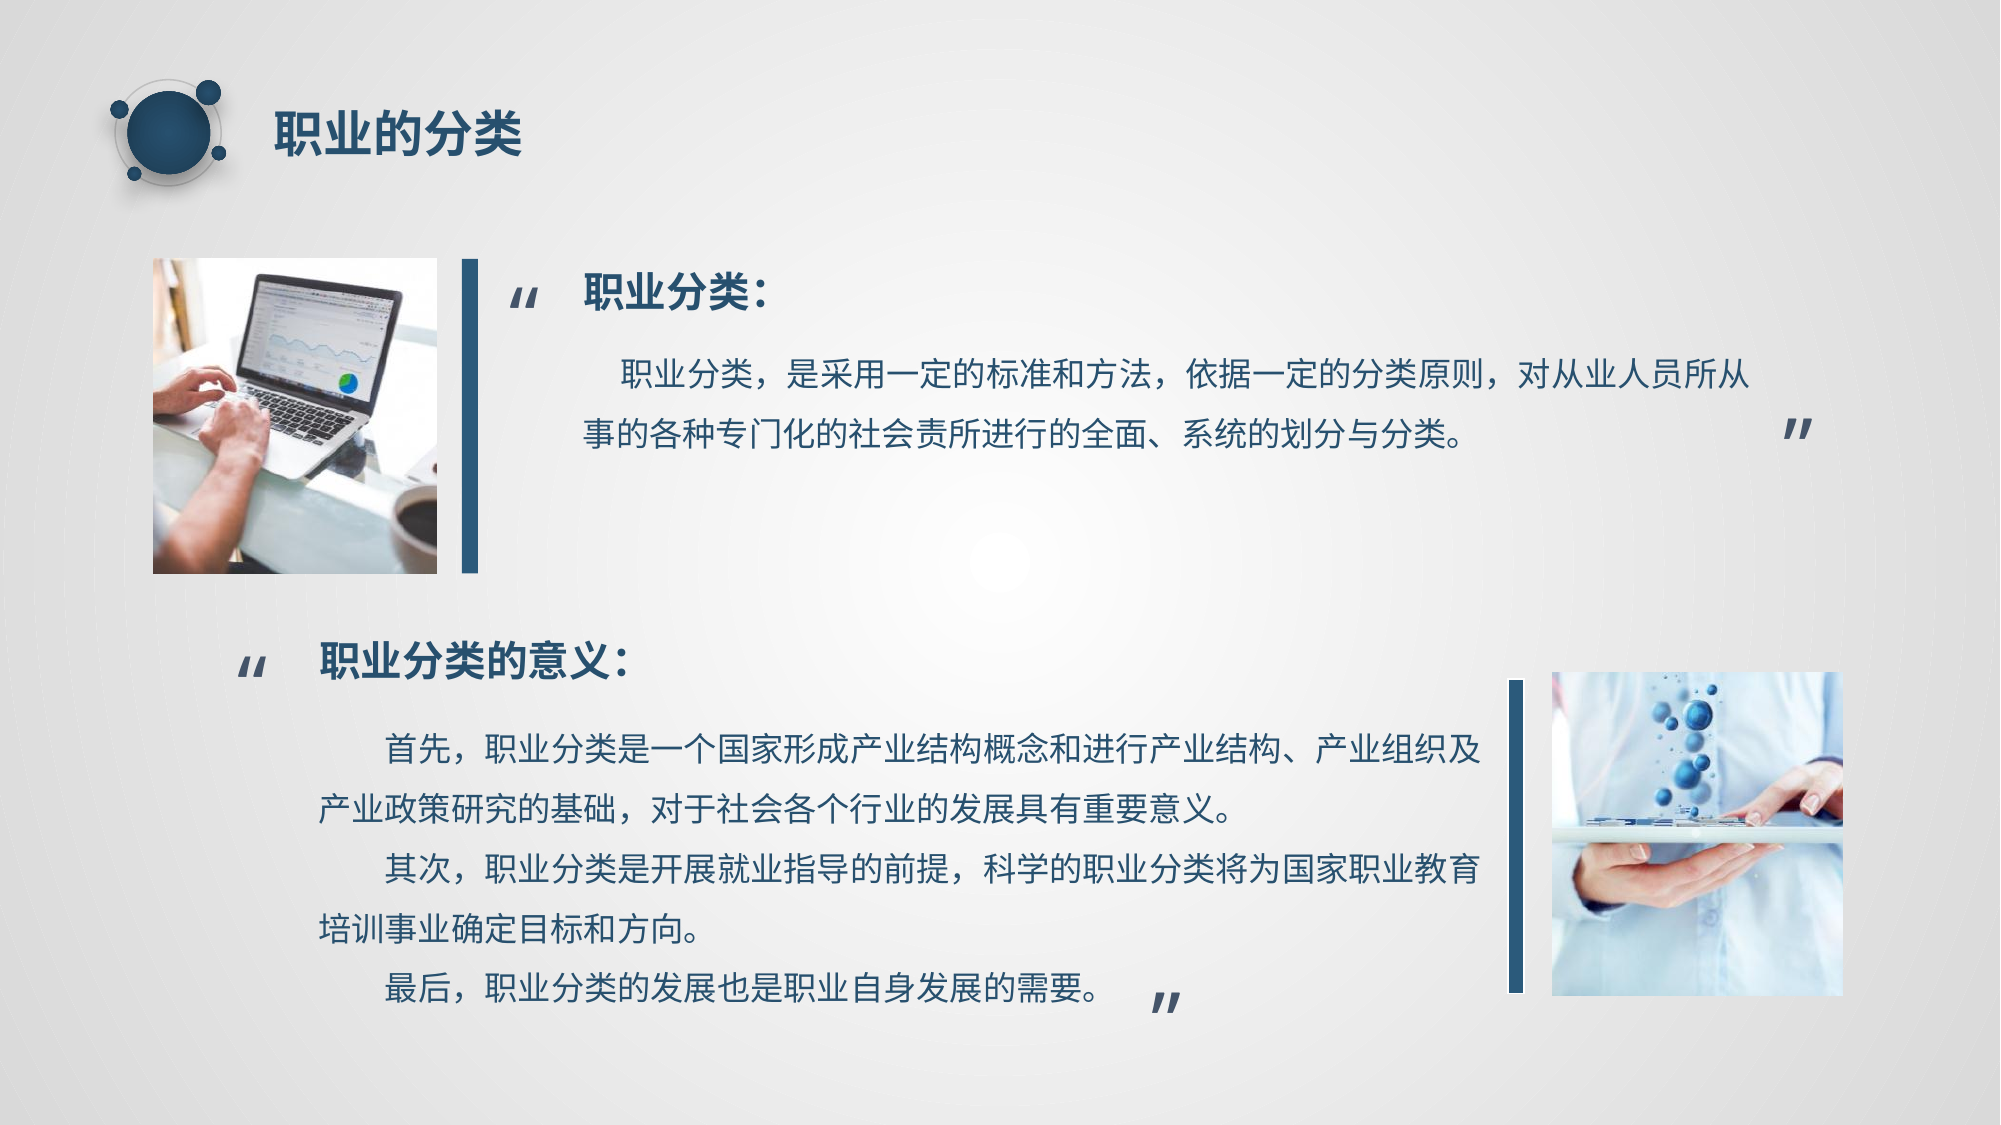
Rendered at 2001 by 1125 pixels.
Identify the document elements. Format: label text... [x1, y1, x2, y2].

text_box ” [1772, 389, 1832, 501]
text_box “ [226, 627, 286, 739]
text_box 职业分类，是采用一定的标准和方法，依据一定的分类原则，对从业人员所从事的各种专门化的社会责所进行的全面、系统的划分与分类。 [568, 325, 1773, 461]
text_box “ [497, 258, 558, 370]
text_box 职业分类： [568, 258, 807, 324]
text_box [461, 258, 478, 574]
text_box 首先，职业分类是一个国家形成产业结构概念和进行产业结构、产业组织及产业政策研究的基础，对于社会各个行业的发展具有重要意义。 其次，职业分类是开展就业指导的前提，科学的职业分类将为国家职业教育培训事业确定目标和方向。 最后，职业分类的发展也是职业自身发展的需要。 [303, 700, 1509, 1015]
picture [153, 258, 437, 574]
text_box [110, 79, 226, 186]
text_box [1508, 678, 1524, 994]
text_box 职业分类的意义： [304, 627, 669, 693]
picture [1552, 672, 1843, 996]
text_box 职业的分类 [259, 95, 539, 170]
text_box ” [1140, 964, 1200, 1076]
